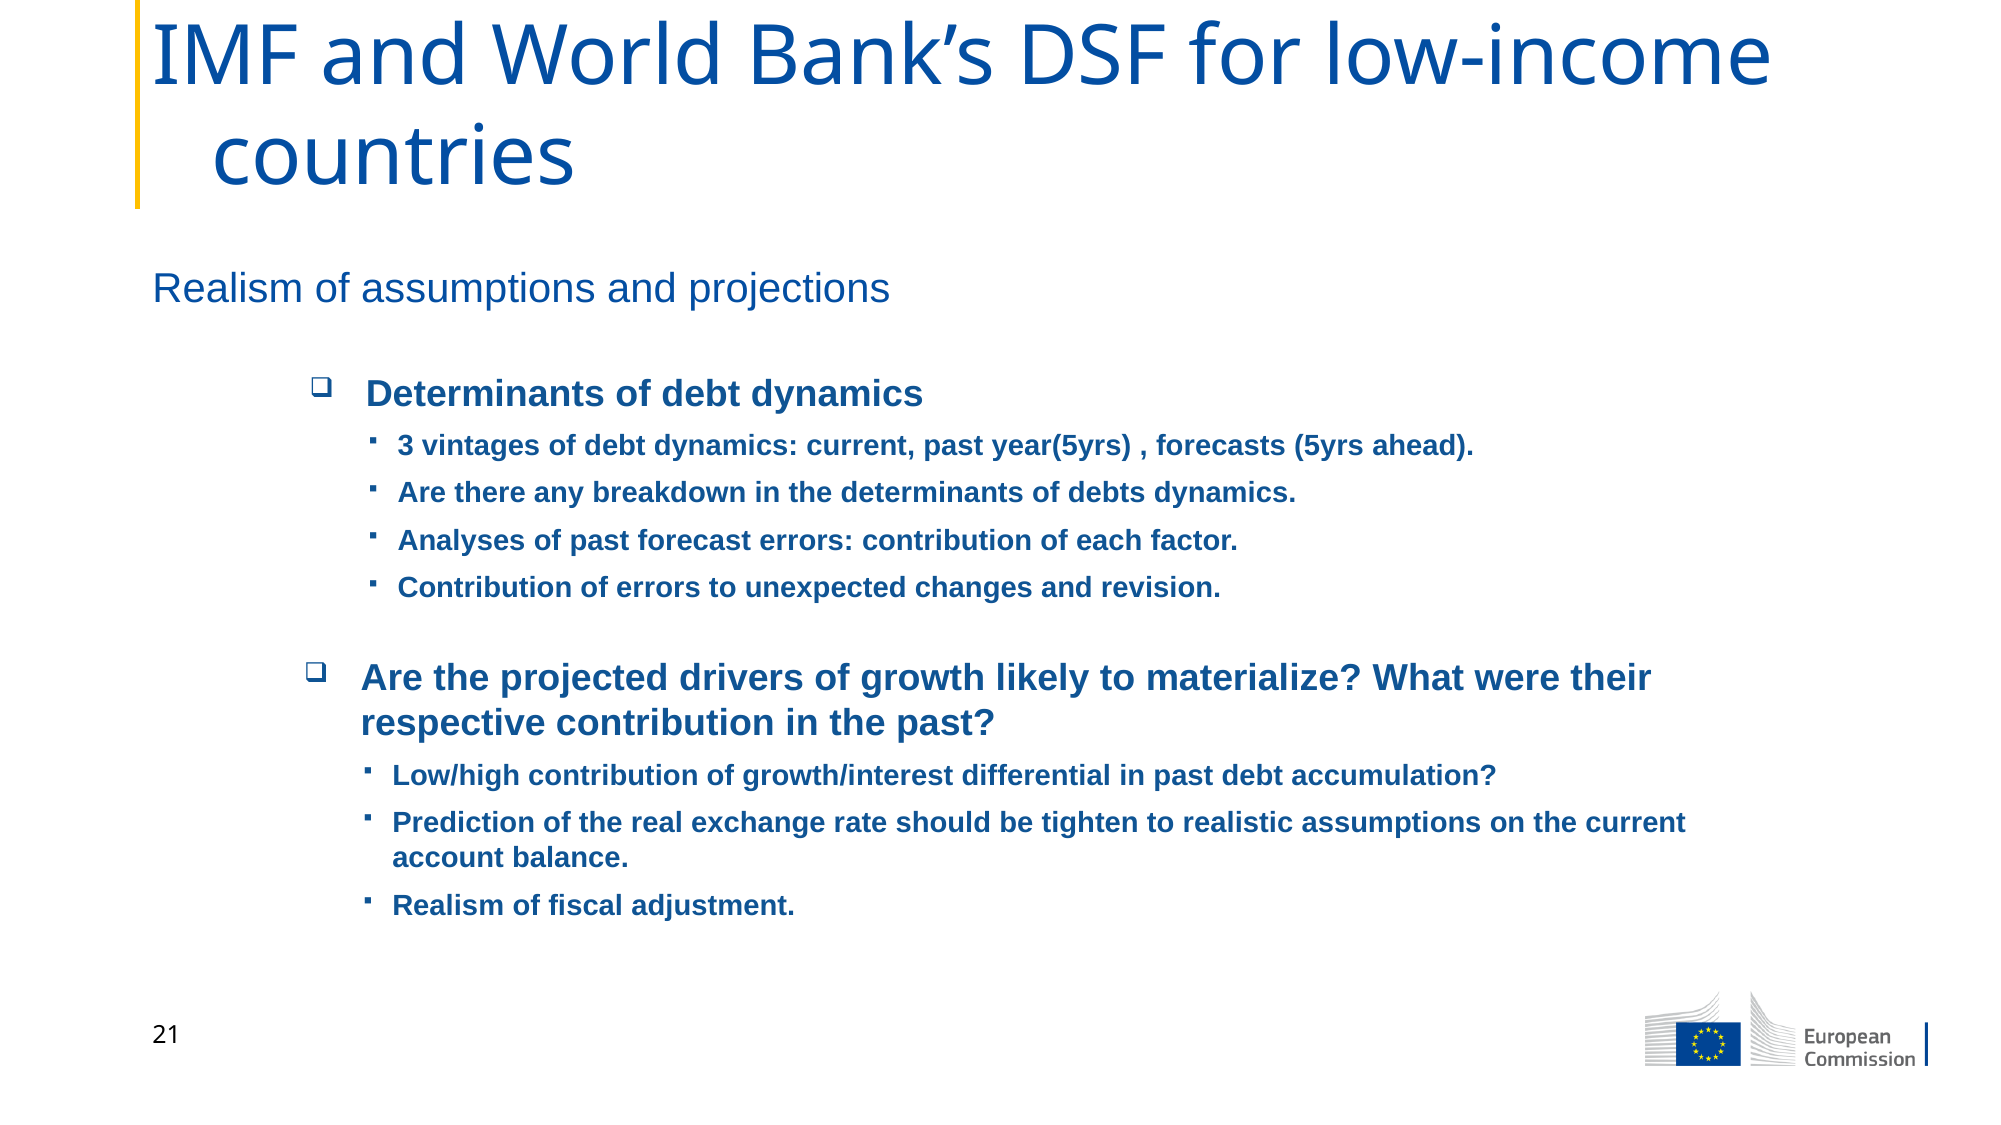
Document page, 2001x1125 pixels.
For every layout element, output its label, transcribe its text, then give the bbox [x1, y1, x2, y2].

text_box IMF and World Bank’s DSF for low-income countries [137, 0, 1896, 218]
text_box Are the projected drivers of growth likely to materialize? What were their respective contribution in the past? Low/high contribution of growth/interest differential in past debt accumulation? Prediction of the real exchange rate should be tighten to realistic assumptions on the current account balance. Realism of fiscal adjustment. [289, 645, 1716, 962]
picture [1645, 991, 1928, 1066]
text_box Determinants of debt dynamics 3 vintages of debt dynamics: current, past year(5yrs) , forecasts (5yrs ahead). Are there any breakdown in the determinants of debts dynamics. Analyses of past forecast errors: contribution of each factor. Contribution of errors to unexpected changes and revision. [294, 361, 1721, 621]
title Realism of assumptions and projections [137, 237, 1863, 312]
slide_number 21 [137, 1005, 588, 1066]
